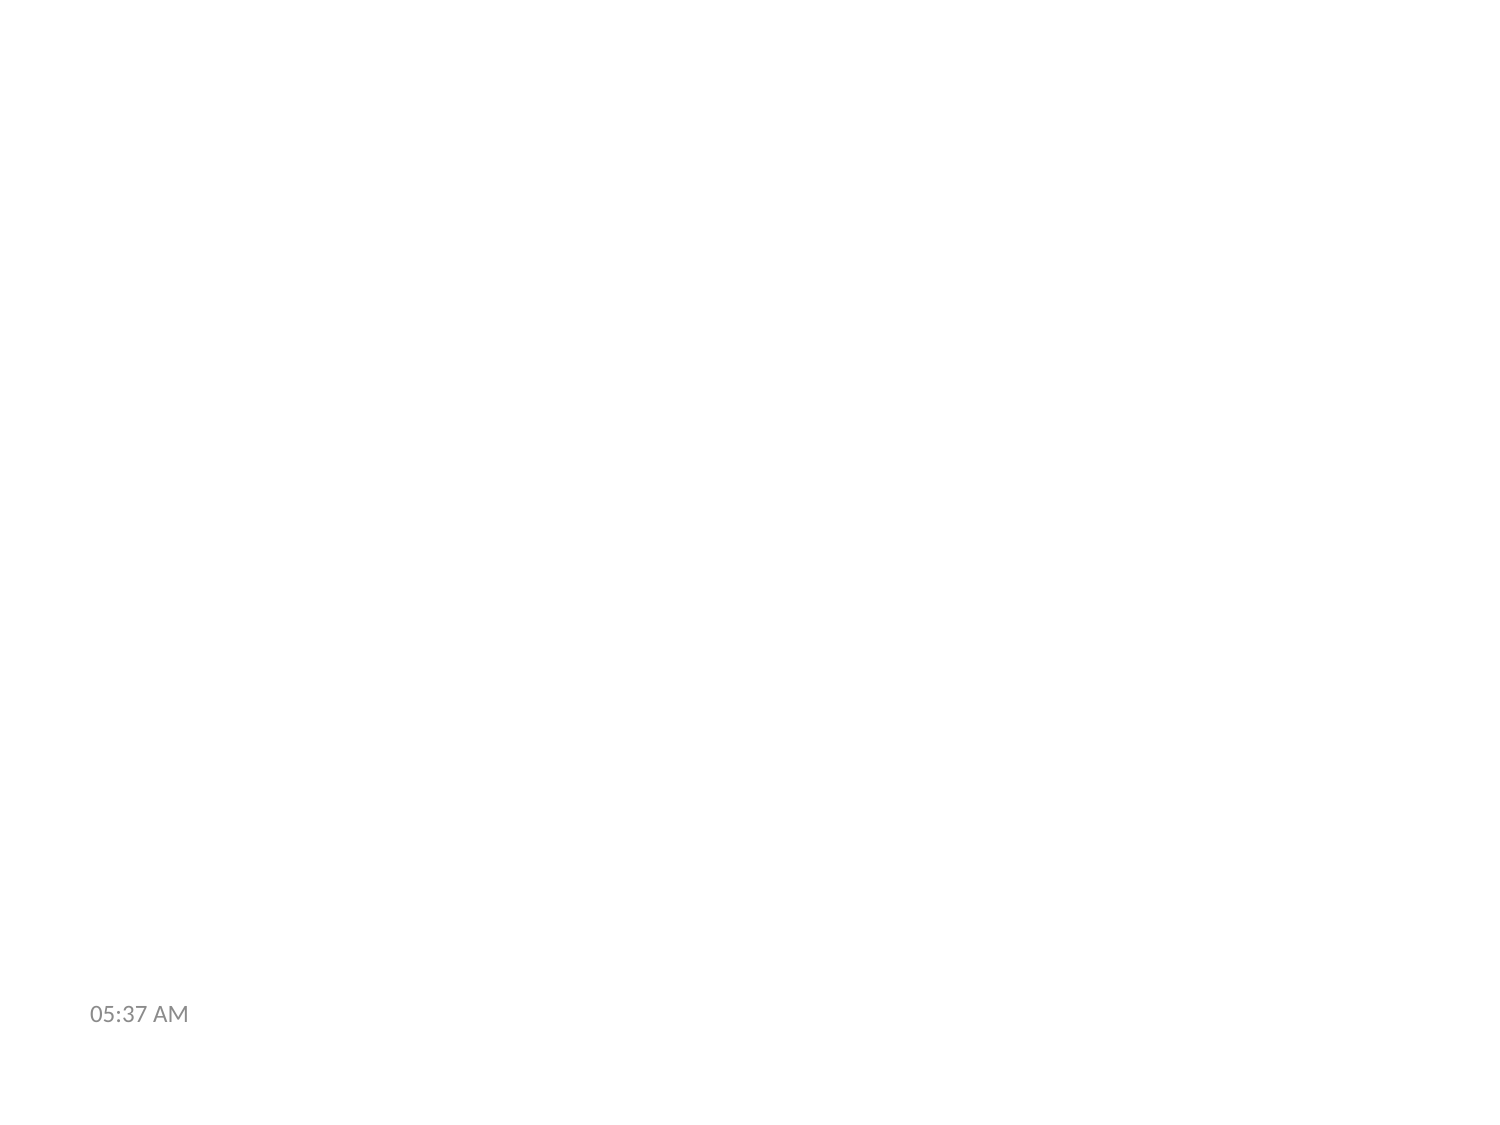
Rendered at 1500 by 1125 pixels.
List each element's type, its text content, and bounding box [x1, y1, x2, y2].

text_box 3:35 PM [75, 982, 425, 1043]
